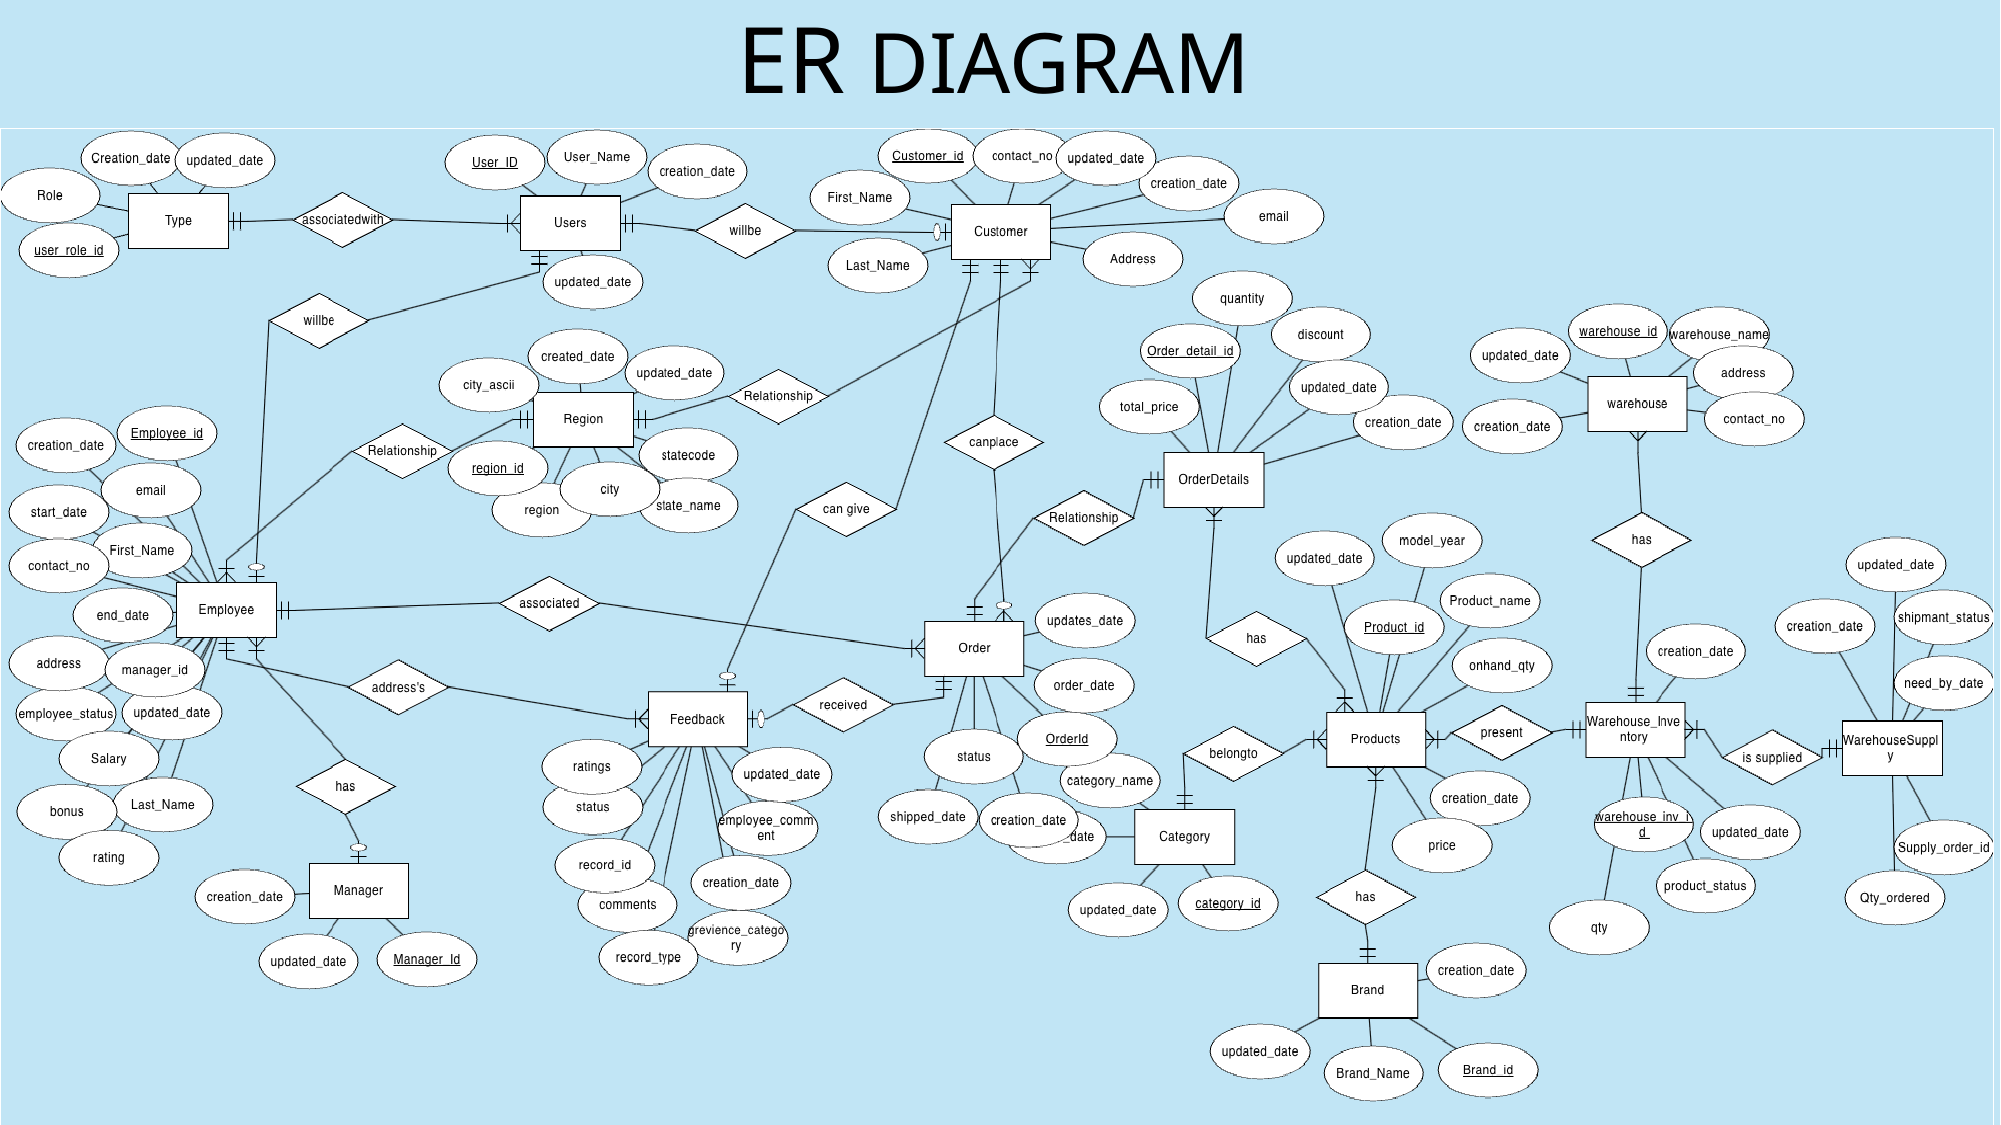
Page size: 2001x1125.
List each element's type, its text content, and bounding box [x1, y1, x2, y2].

title ER DIAGRAM [419, 0, 1568, 127]
picture [0, 127, 1995, 1125]
